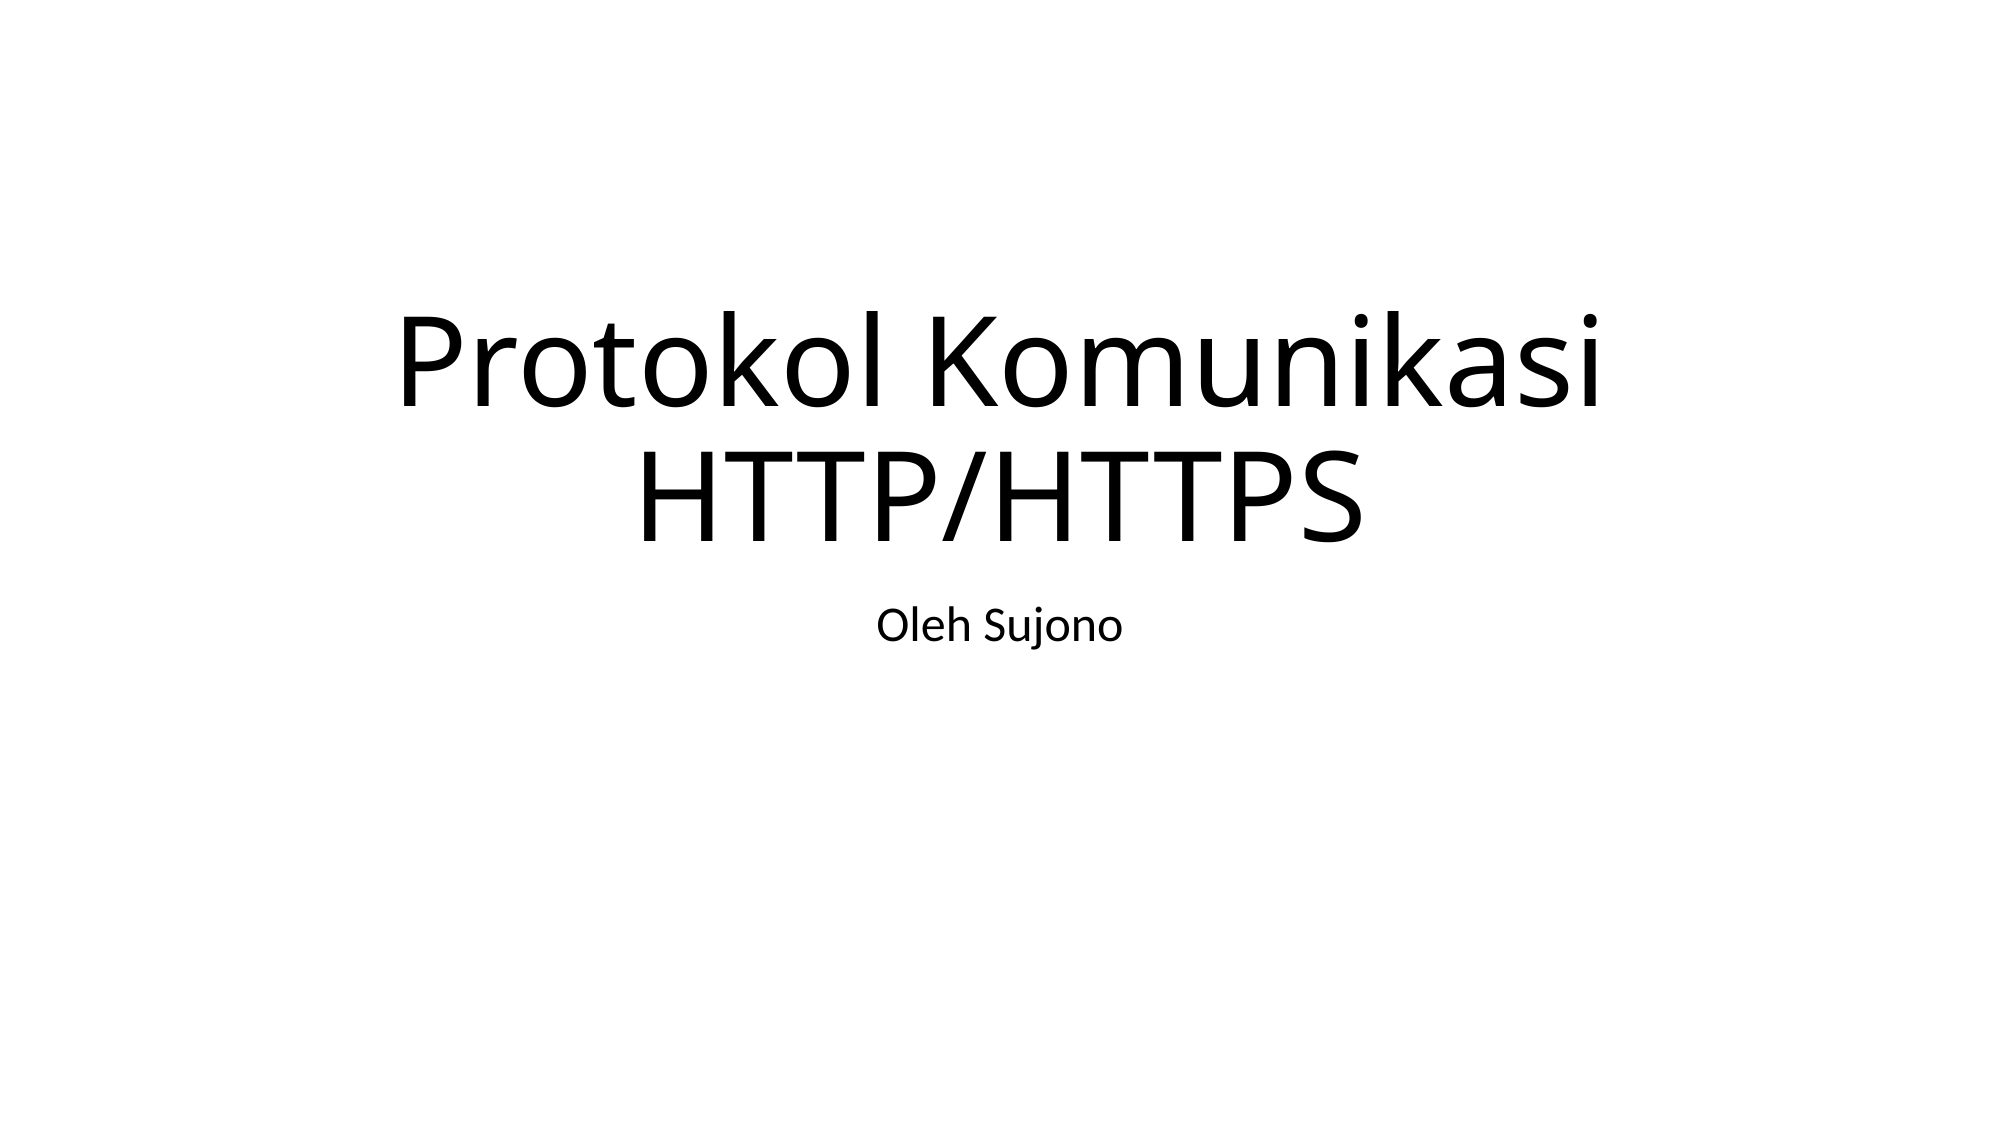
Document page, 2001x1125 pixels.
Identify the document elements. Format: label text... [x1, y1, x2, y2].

subtitle Oleh Sujono [249, 590, 1750, 863]
title Protokol Komunikasi HTTP/HTTPS [249, 184, 1750, 576]
